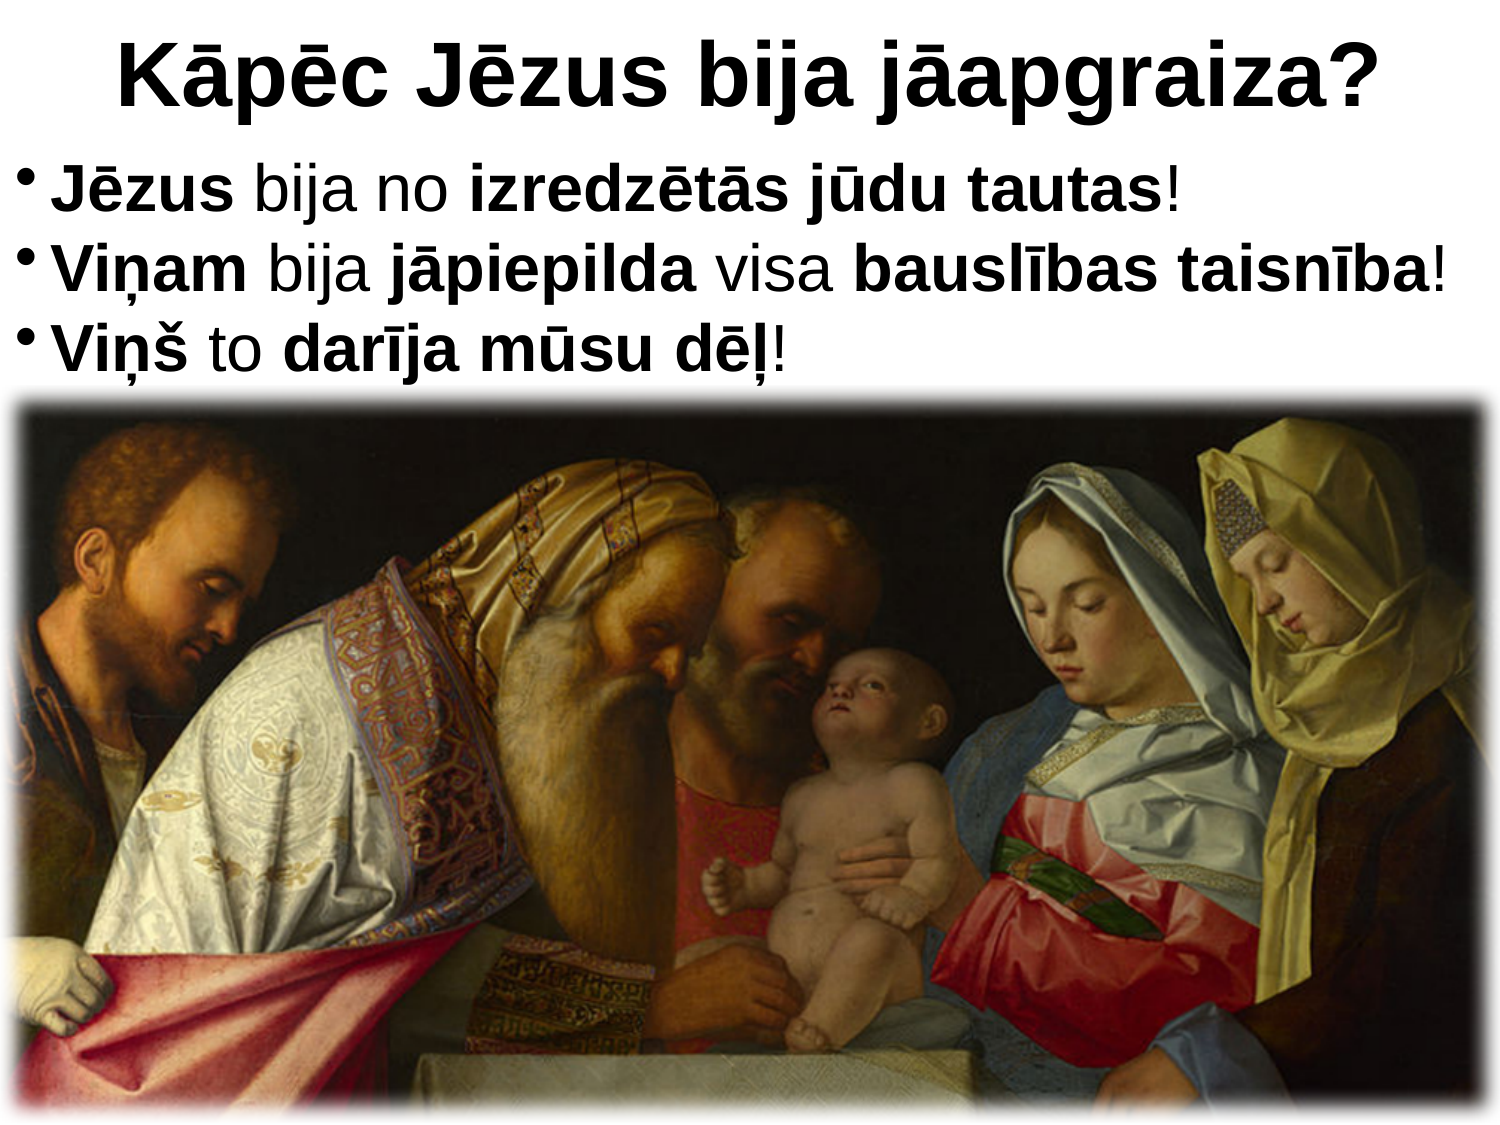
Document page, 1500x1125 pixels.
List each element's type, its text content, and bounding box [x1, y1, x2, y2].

text_box Jēzus bija no izredzētās jūdu tautas! Viņam bija jāpiepilda visa bauslības taisnība! Viņš to darīja mūsu dēļ! [0, 137, 1500, 384]
title Kāpēc Jēzus bija jāapgraiza? [0, 0, 1500, 137]
picture [0, 385, 1500, 1125]
